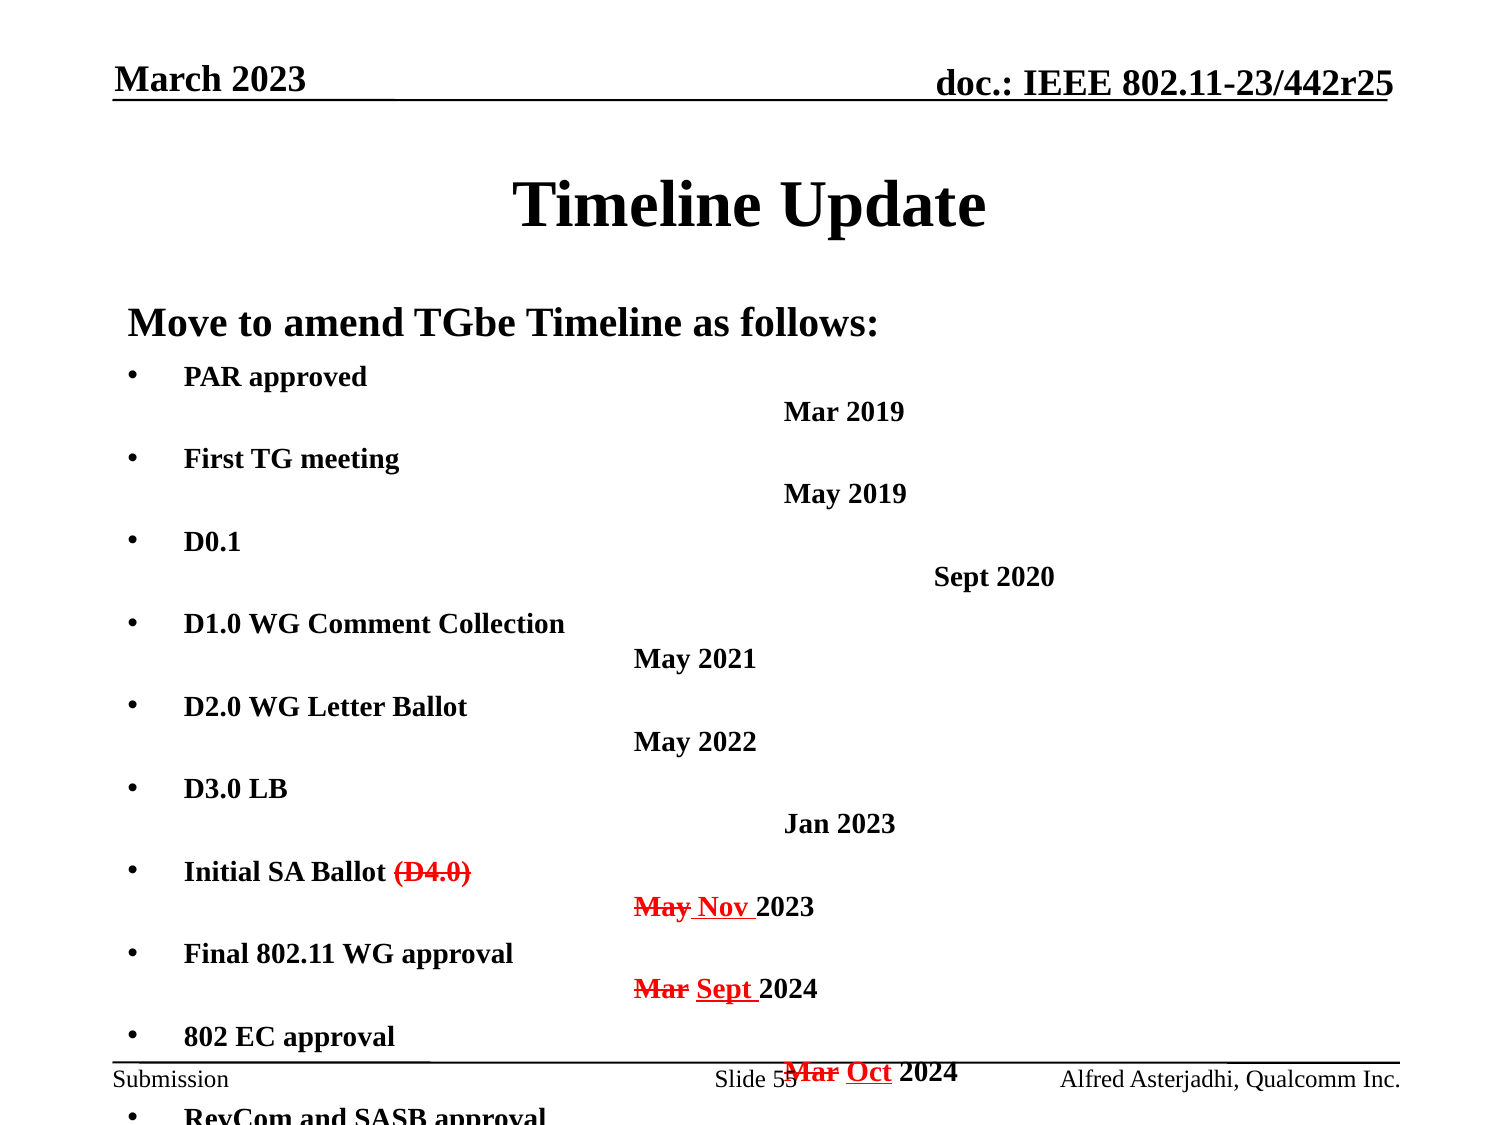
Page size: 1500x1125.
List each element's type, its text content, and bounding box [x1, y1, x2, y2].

list Move to amend TGbe Timeline as follows: PAR approved Mar 2019 First TG meeting May 2019 D0.1 Sept 2020 D1.0 WG Comment Collection May 2021 D2.0 WG Letter Ballot May 2022 D3.0 LB Jan 2023 Initial SA Ballot (D4.0) May Nov 2023 Final 802.11 WG approval Mar Sept 2024 802 EC approval Mar Oct 2024 RevCom and SASB approval May Dec 2024 Move: Abhishek Patil Second: Brian Hart Discussion: None. Result: Approved with unanimous consent. [112, 286, 1388, 1063]
slide_number Slide 55 [712, 1061, 800, 1123]
footer Alfred Asterjadhi, Qualcomm Inc. [878, 1061, 1402, 1093]
title Timeline Update [112, 112, 1388, 286]
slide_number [114, 54, 423, 100]
